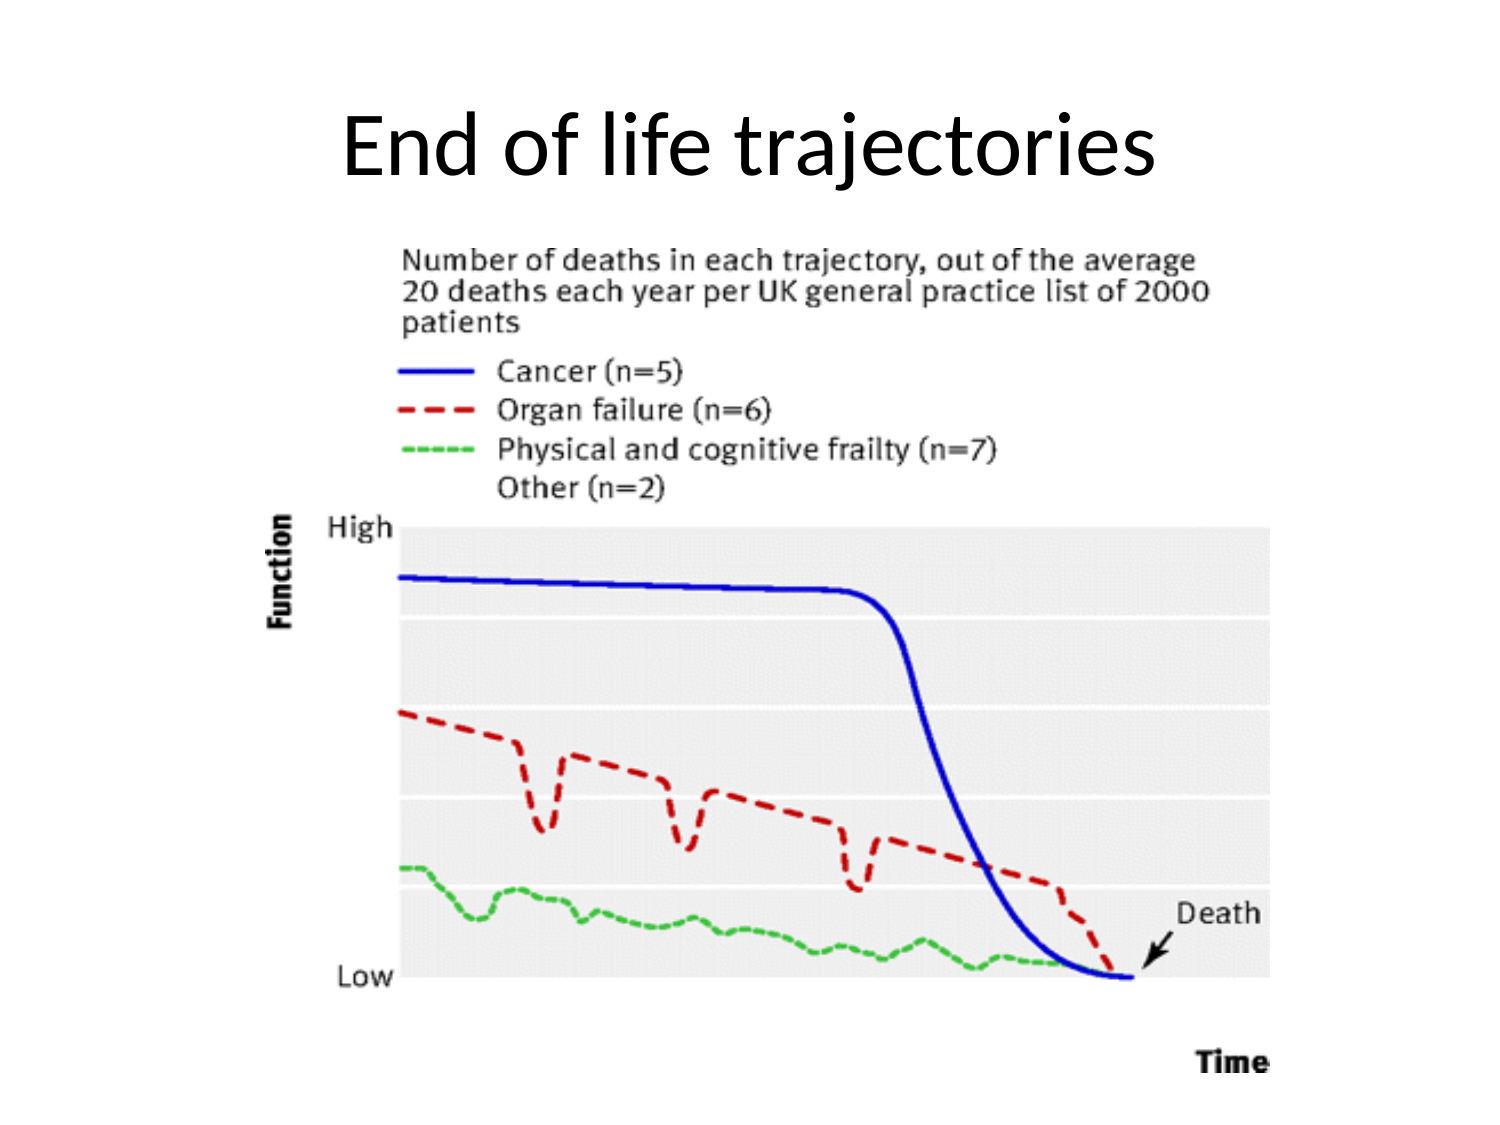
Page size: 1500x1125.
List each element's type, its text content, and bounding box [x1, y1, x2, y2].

title End of life trajectories [75, 45, 1425, 233]
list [265, 247, 1270, 1074]
